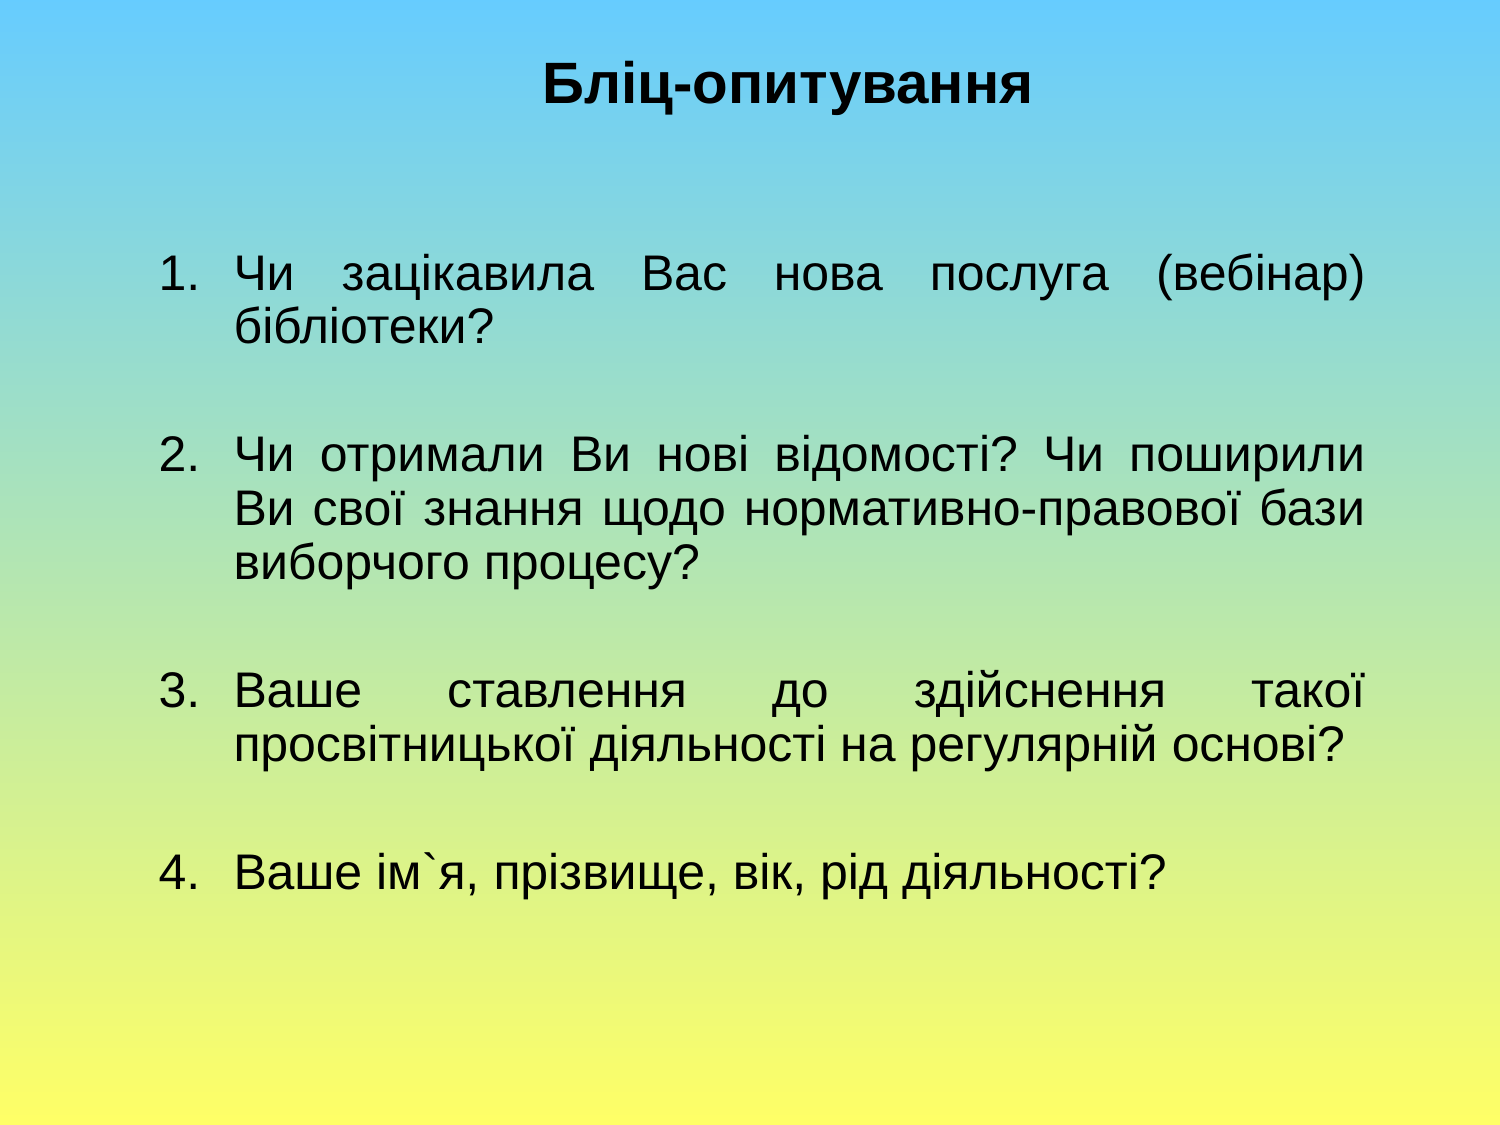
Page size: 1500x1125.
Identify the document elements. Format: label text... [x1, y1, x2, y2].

title Бліц-опитування [269, 0, 1307, 124]
list Чи зацікавила Вас нова послуга (вебінар) бібліотеки? Чи отримали Ви нові відомості? Чи поширили Ви свої знання щодо нормативно-правової бази виборчого процесу? Ваше ставлення до здійснення такої просвітницької діяльності на регулярній основі? Ваше ім`я, прізвище, вік, рід діяльності? [143, 239, 1381, 980]
